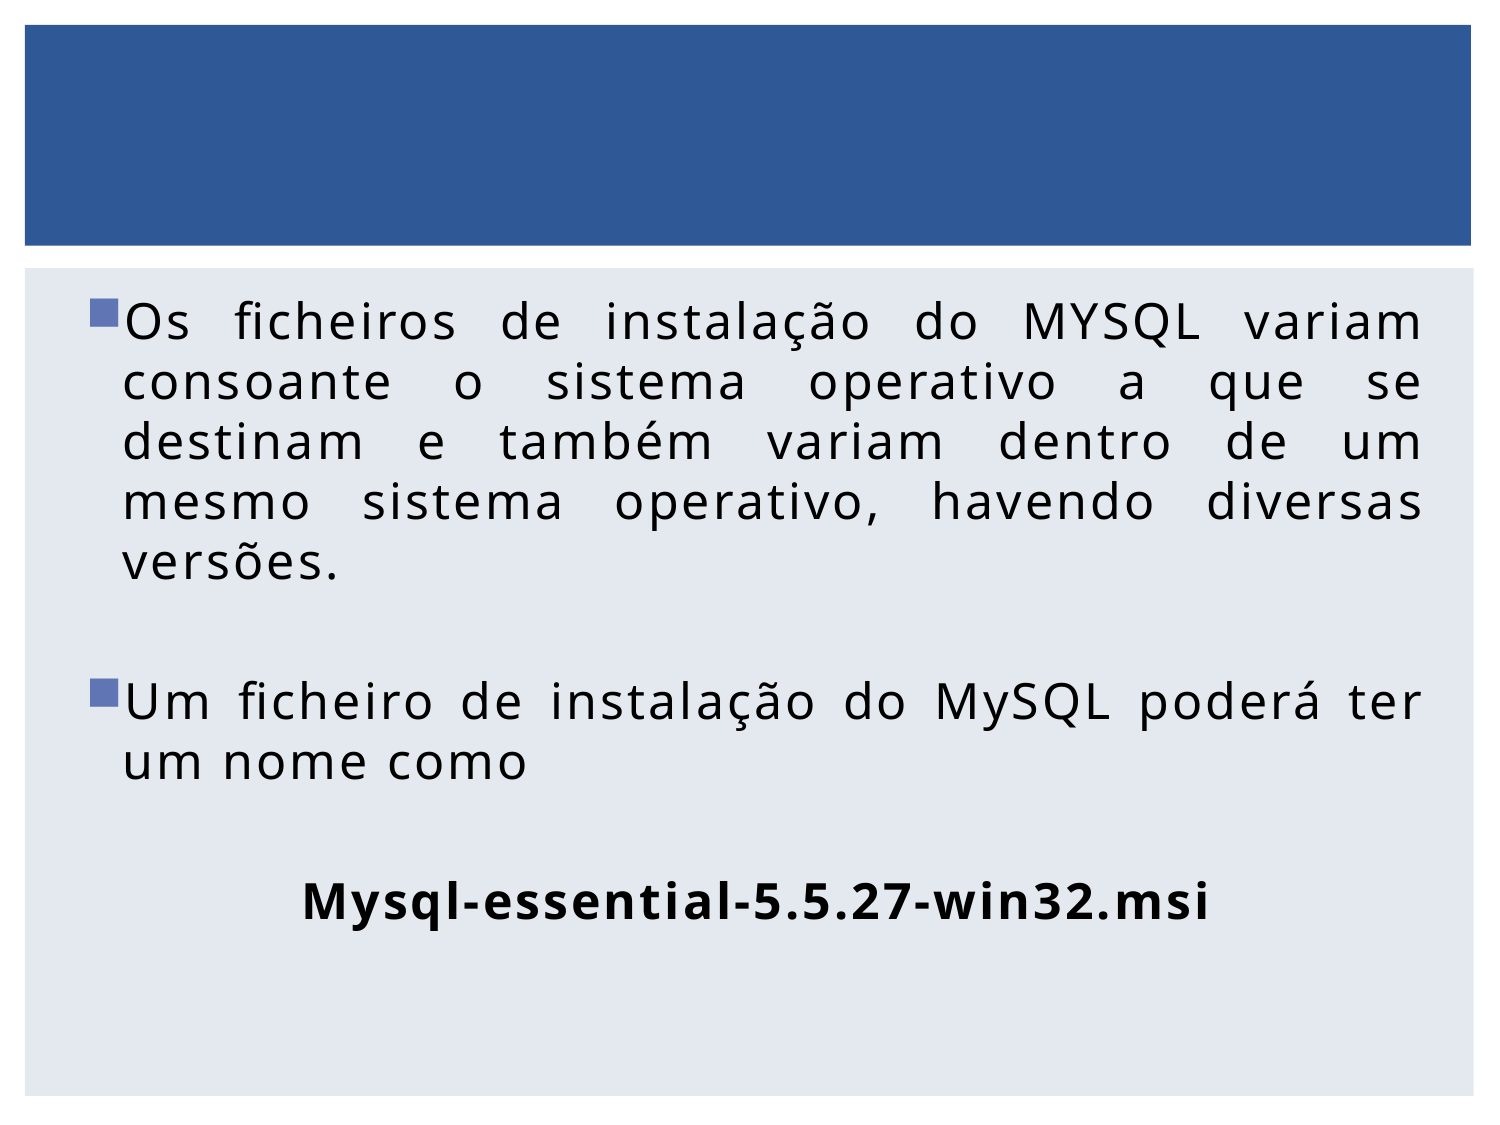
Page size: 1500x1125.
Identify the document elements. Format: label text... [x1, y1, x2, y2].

list Os ficheiros de instalação do MYSQL variam consoante o sistema operativo a que se destinam e também variam dentro de um mesmo sistema operativo, havendo diversas versões. Um ficheiro de instalação do MySQL poderá ter um nome como Mysql-essential-5.5.27-win32.msi [62, 281, 1442, 1005]
